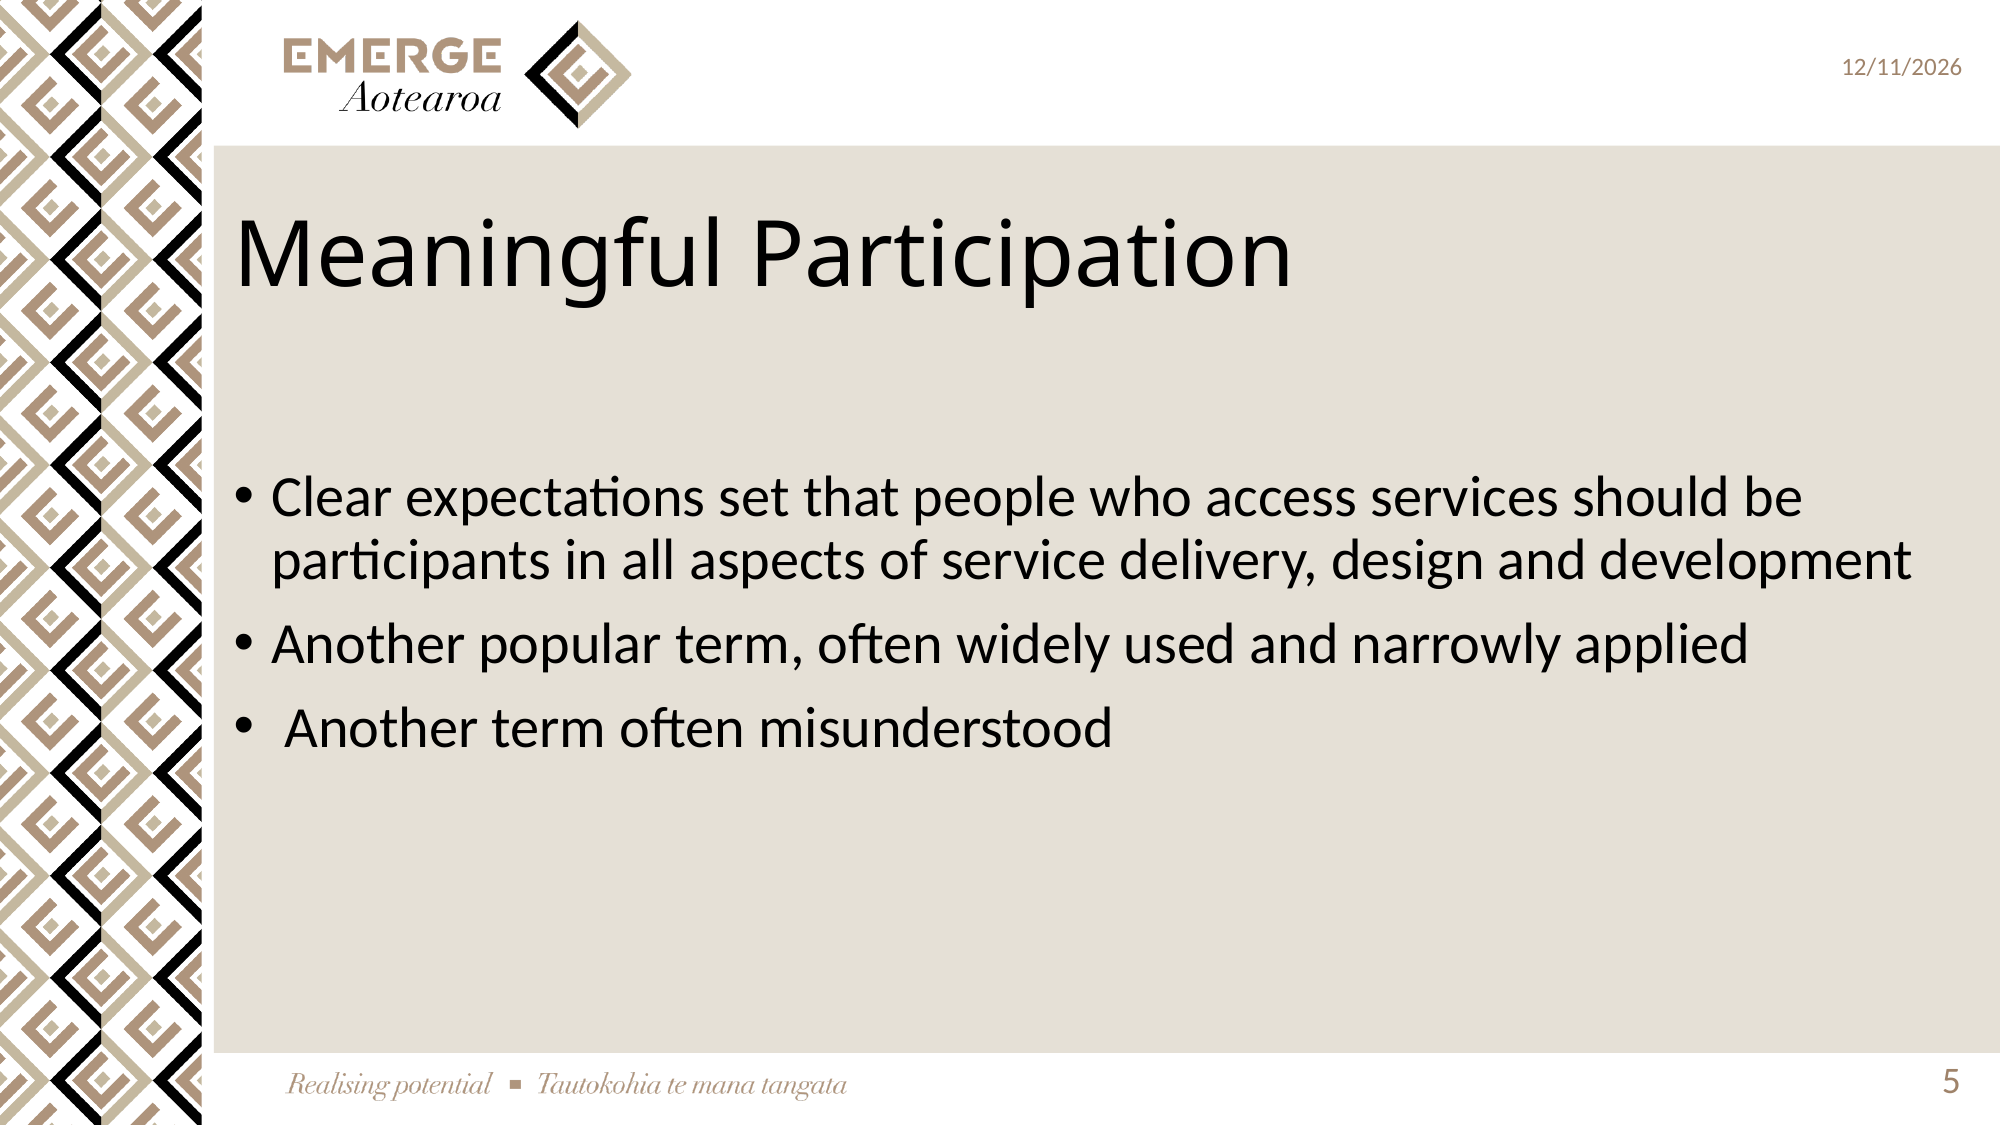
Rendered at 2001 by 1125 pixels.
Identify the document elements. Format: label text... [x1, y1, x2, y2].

picture [285, 1082, 864, 1101]
picture [281, 20, 632, 131]
list Clear expectations set that people who access services should be participants in all aspects of service delivery, design and development Another popular term, often widely used and narrowly applied Another term often misunderstood [218, 367, 1944, 1082]
title Meaningful Participation [218, 148, 1944, 366]
picture [0, 0, 202, 1125]
